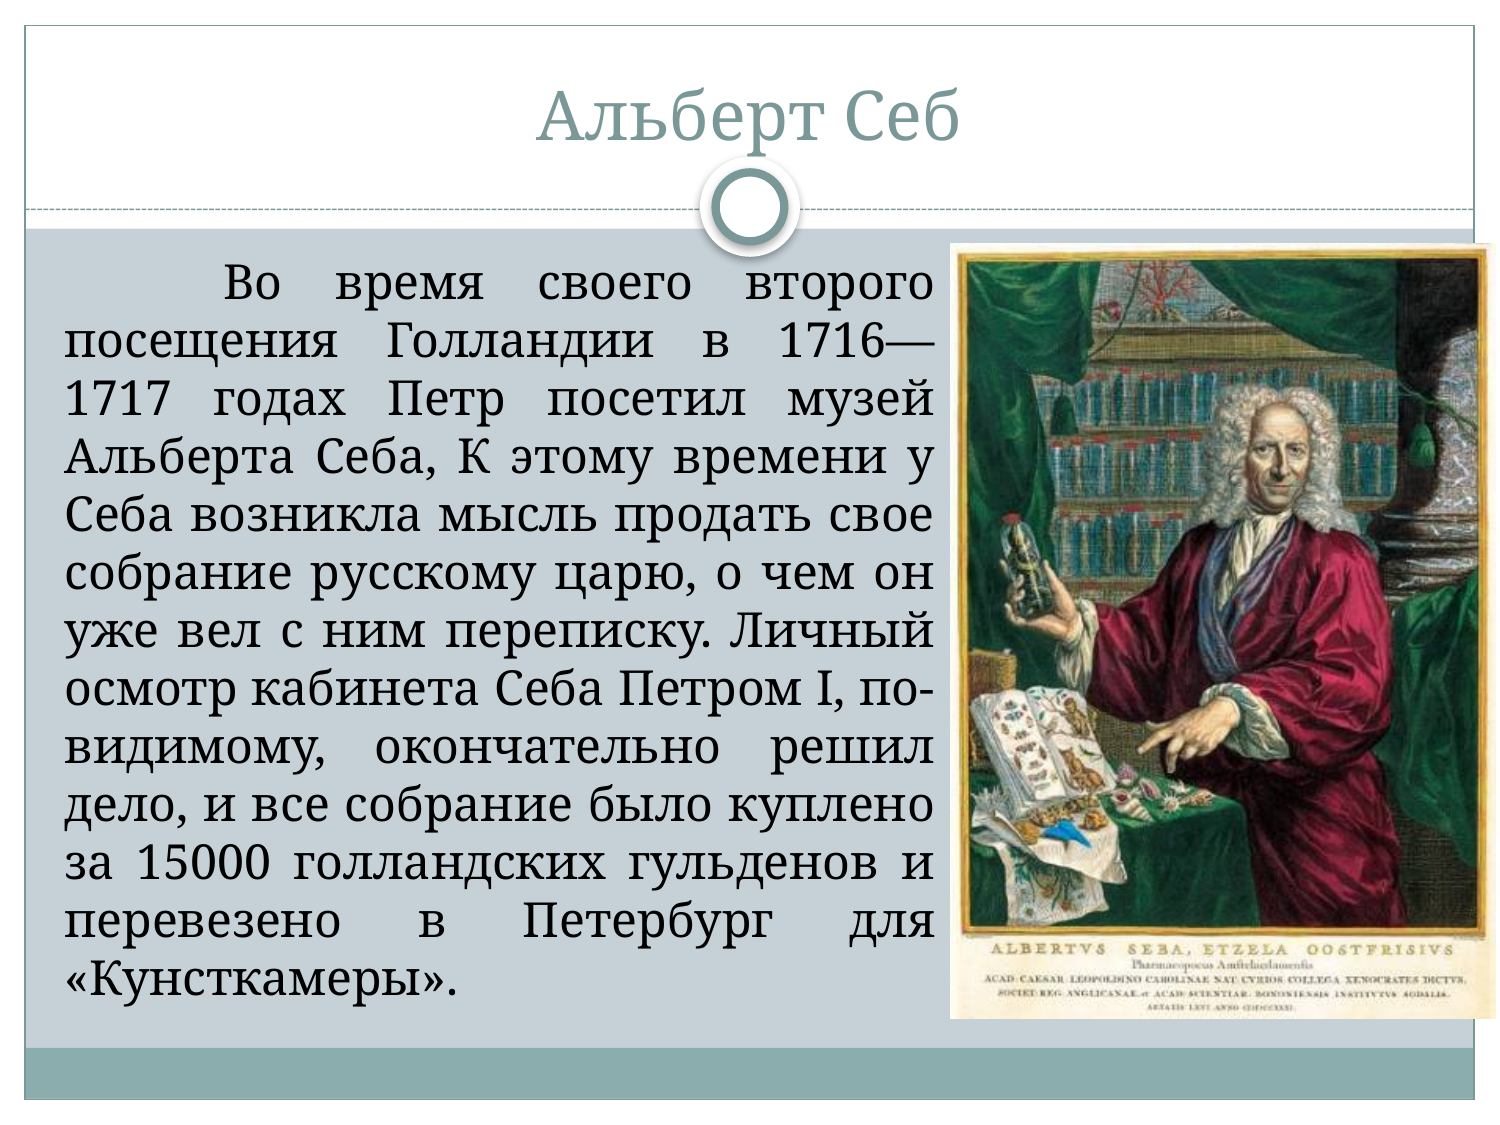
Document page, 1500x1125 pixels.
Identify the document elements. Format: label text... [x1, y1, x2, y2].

picture [950, 243, 1496, 1019]
list Во время своего второго посещения Голландии в 1716—1717 годах Петр посетил музей Альберта Себа, К этому времени у Себа возникла мысль продать свое собрание русскому царю, о чем он уже вел с ним переписку. Личный осмотр кабинета Себа Петром I, по-видимому, окончательно решил дело, и все собрание было куплено за 15000 голландских гульденов и перевезено в Петербург для «Кунсткамеры». [49, 243, 951, 1059]
title Альберт Себ [49, 37, 1450, 163]
